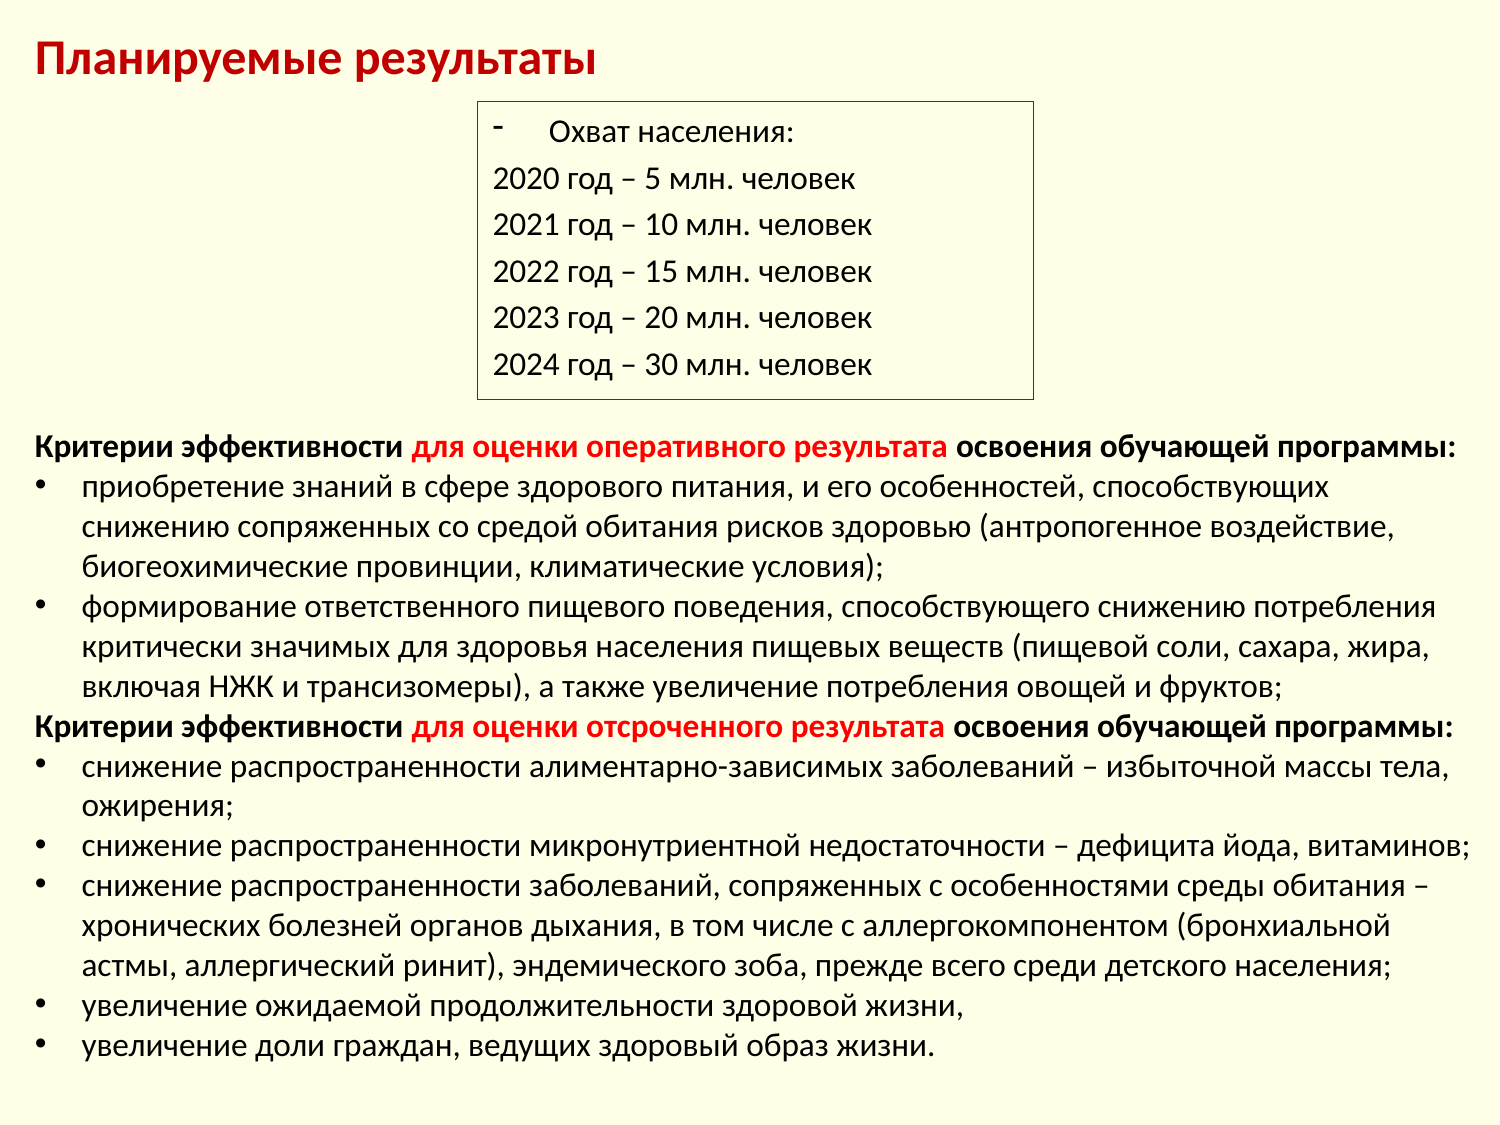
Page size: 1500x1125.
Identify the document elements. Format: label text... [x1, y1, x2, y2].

text_box Планируемые результаты Критерии эффективности для оценки оперативного результата освоения обучающей программы: приобретение знаний в сфере здорового питания, и его особенностей, способствующих снижению сопряженных со средой обитания рисков здоровью (антропогенное воздействие, биогеохимические провинции, климатические условия); формирование ответственного пищевого поведения, способствующего снижению потребления критически значимых для здоровья населения пищевых веществ (пищевой соли, сахара, жира, включая НЖК и трансизомеры), а также увеличение потребления овощей и фруктов; Критерии эффективности для оценки отсроченного результата освоения обучающей программы: снижение распространенности алиментарно-зависимых заболеваний – избыточной массы тела, ожирения; снижение распространенности микронутриентной недостаточности – дефицита йода, витаминов; снижение распространенности заболеваний, сопряженных с особенностями среды обитания – хронических болезней органов дыхания, в том числе с аллергокомпонентом (бронхиальной астмы, аллергический ринит), эндемического зоба, прежде всего среди детского населения; увеличение ожидаемой продолжительности здоровой жизни, увеличение доли граждан, ведущих здоровый образ жизни. [20, 17, 1491, 1071]
